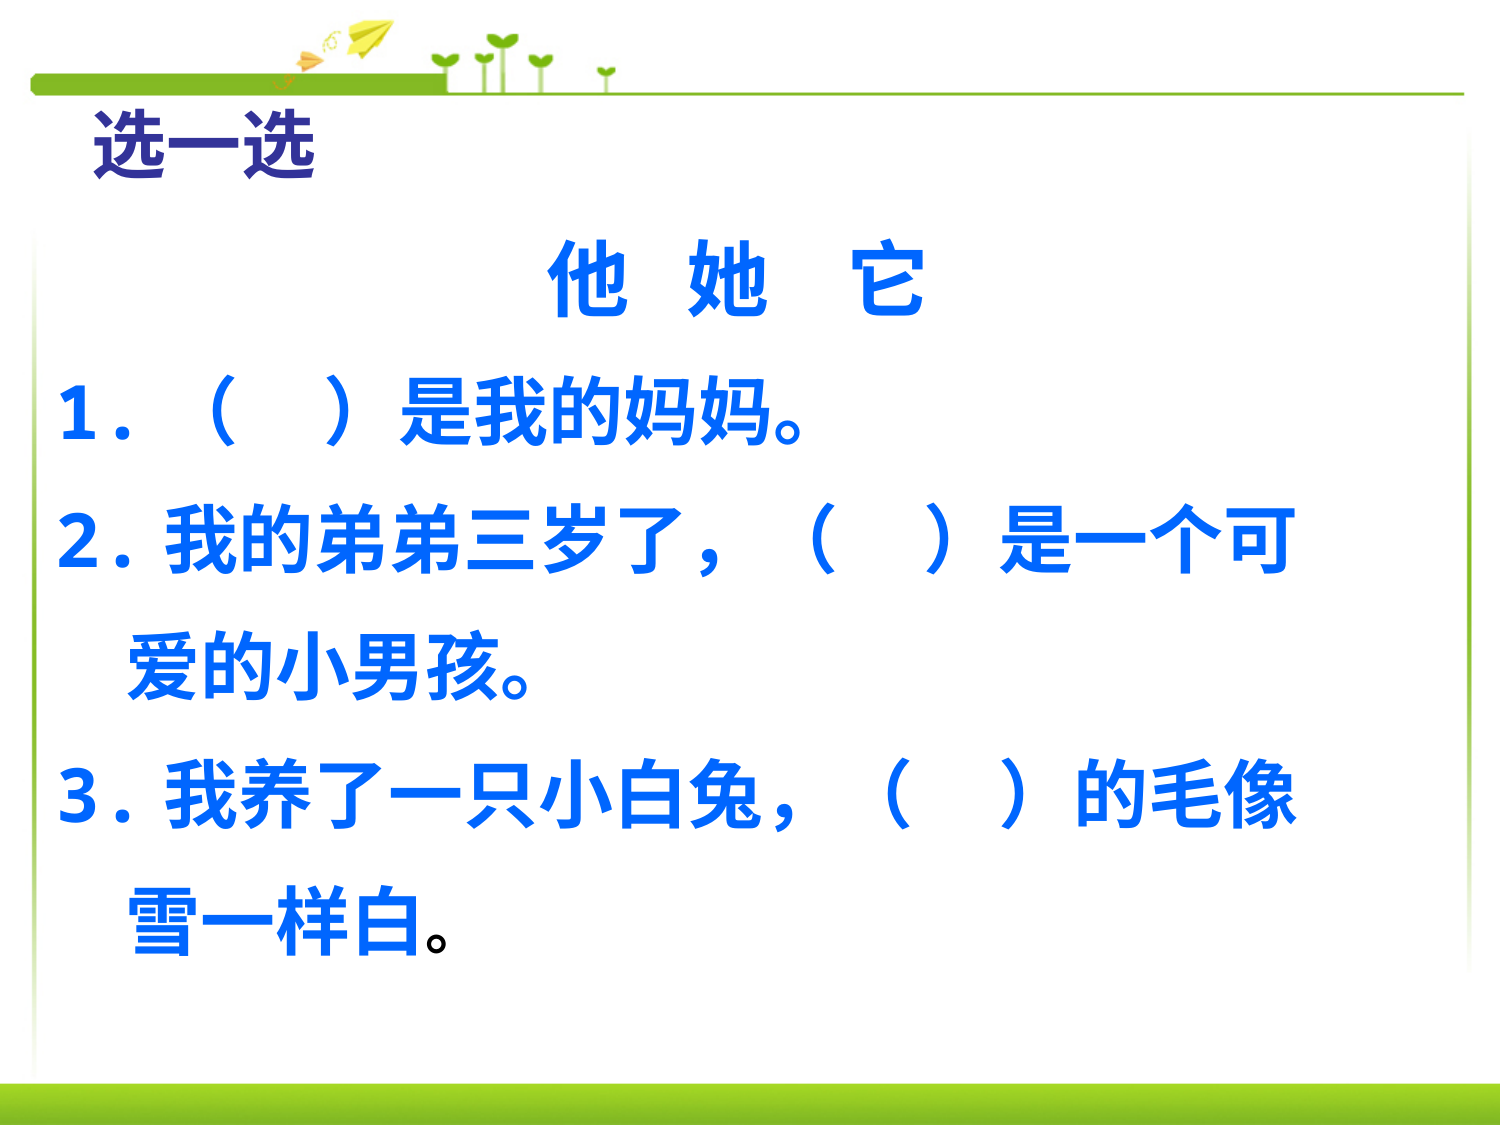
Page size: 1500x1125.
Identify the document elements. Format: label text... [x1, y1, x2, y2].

picture [0, 0, 1500, 1125]
text_box 他 她 它 1.（ ）是我的妈妈。 2.我的弟弟三岁了，（ ）是一个可 爱的小男孩。 3.我养了一只小白兔，（ ）的毛像 雪一样白。 [41, 219, 1436, 973]
text_box 选一选 [76, 90, 1034, 195]
